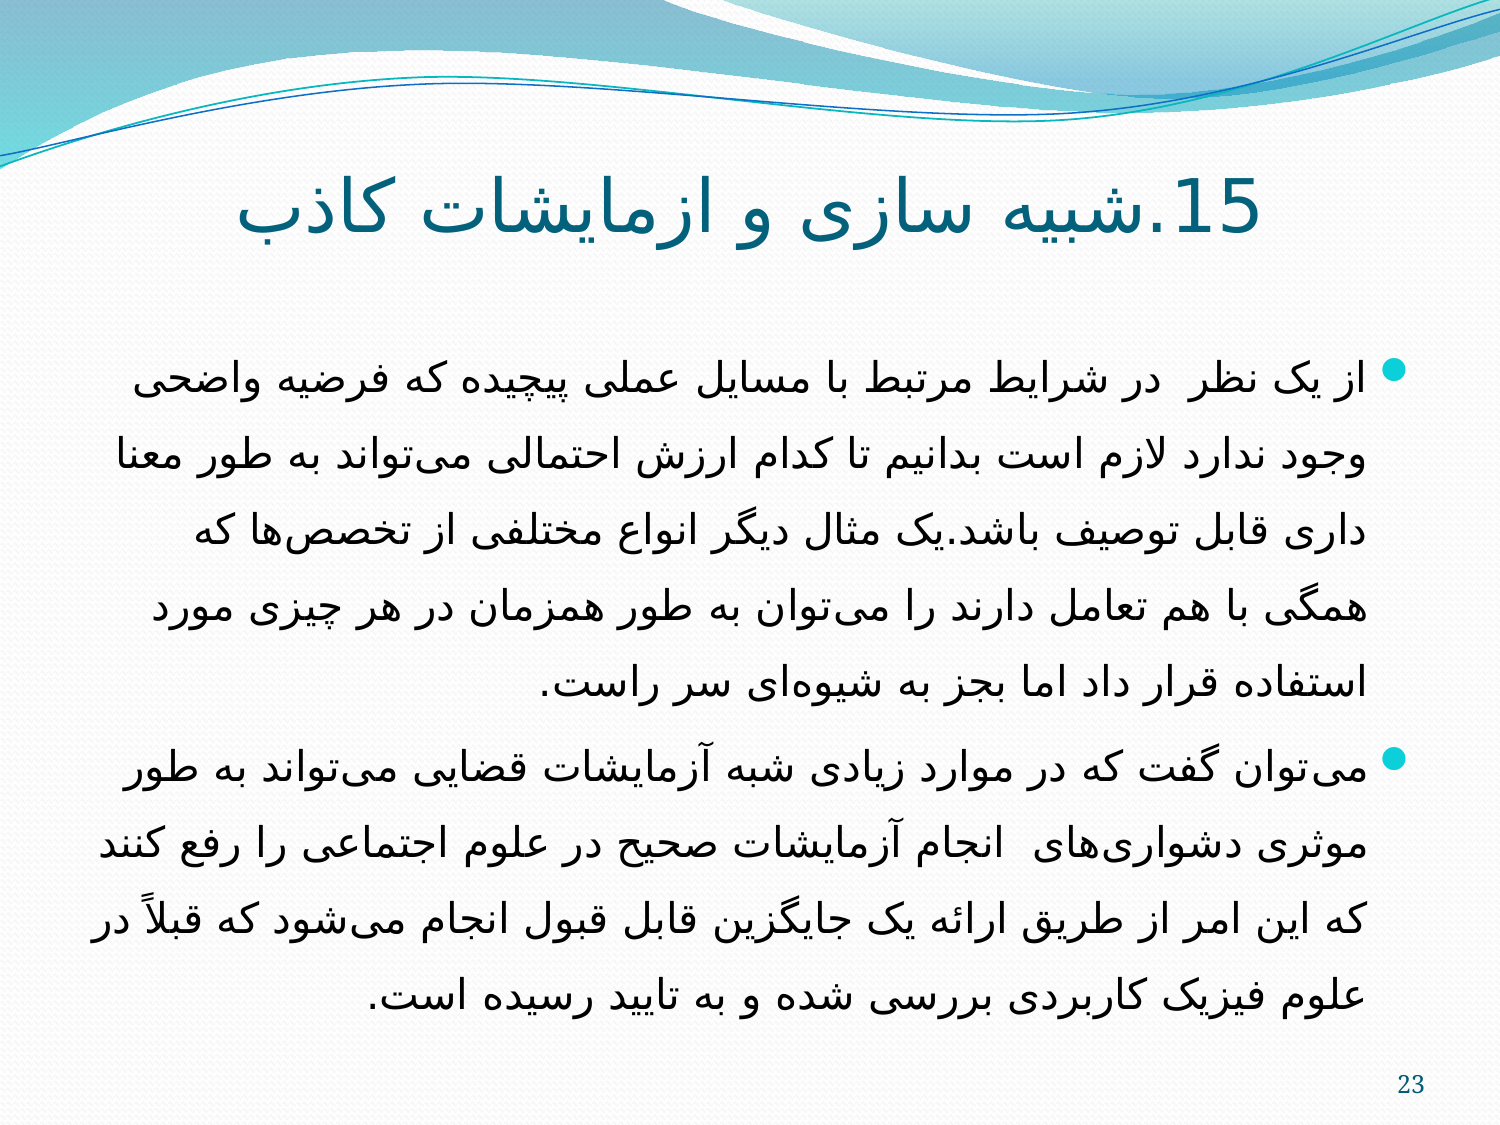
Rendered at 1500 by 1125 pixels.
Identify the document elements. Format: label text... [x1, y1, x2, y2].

title 15.شبیه سازی و ازمایشات کاذب [75, 149, 1425, 317]
list از یک نظر در شرایط مرتبط با مسایل عملی پیچیده که فرضیه واضحی وجود ندارد لازم است بدانیم تا کدام ارزش احتمالی می‌تواند به طور معنا داری قابل توصیف باشد.یک مثال دیگر انواع مختلفی از تخصص‌ها که همگی با هم تعامل دارند را می‌توان به طور همزمان در هر چیزی مورد استفاده قرار داد اما بجز به شیوه‌ای سر راست. می‌توان گفت که در موارد زیادی شبه آزمایشات قضایی می‌تواند به طور موثری دشواری‌های انجام آزمایشات صحیح در علوم اجتماعی را رفع کنند که این امر از طریق ارائه یک جایگزین قابل قبول انجام می‌شود که قبلاً در علوم فیزیک کاربردی بررسی شده و به تایید رسیده است. [75, 317, 1425, 1038]
slide_number 23 [1299, 1042, 1425, 1103]
